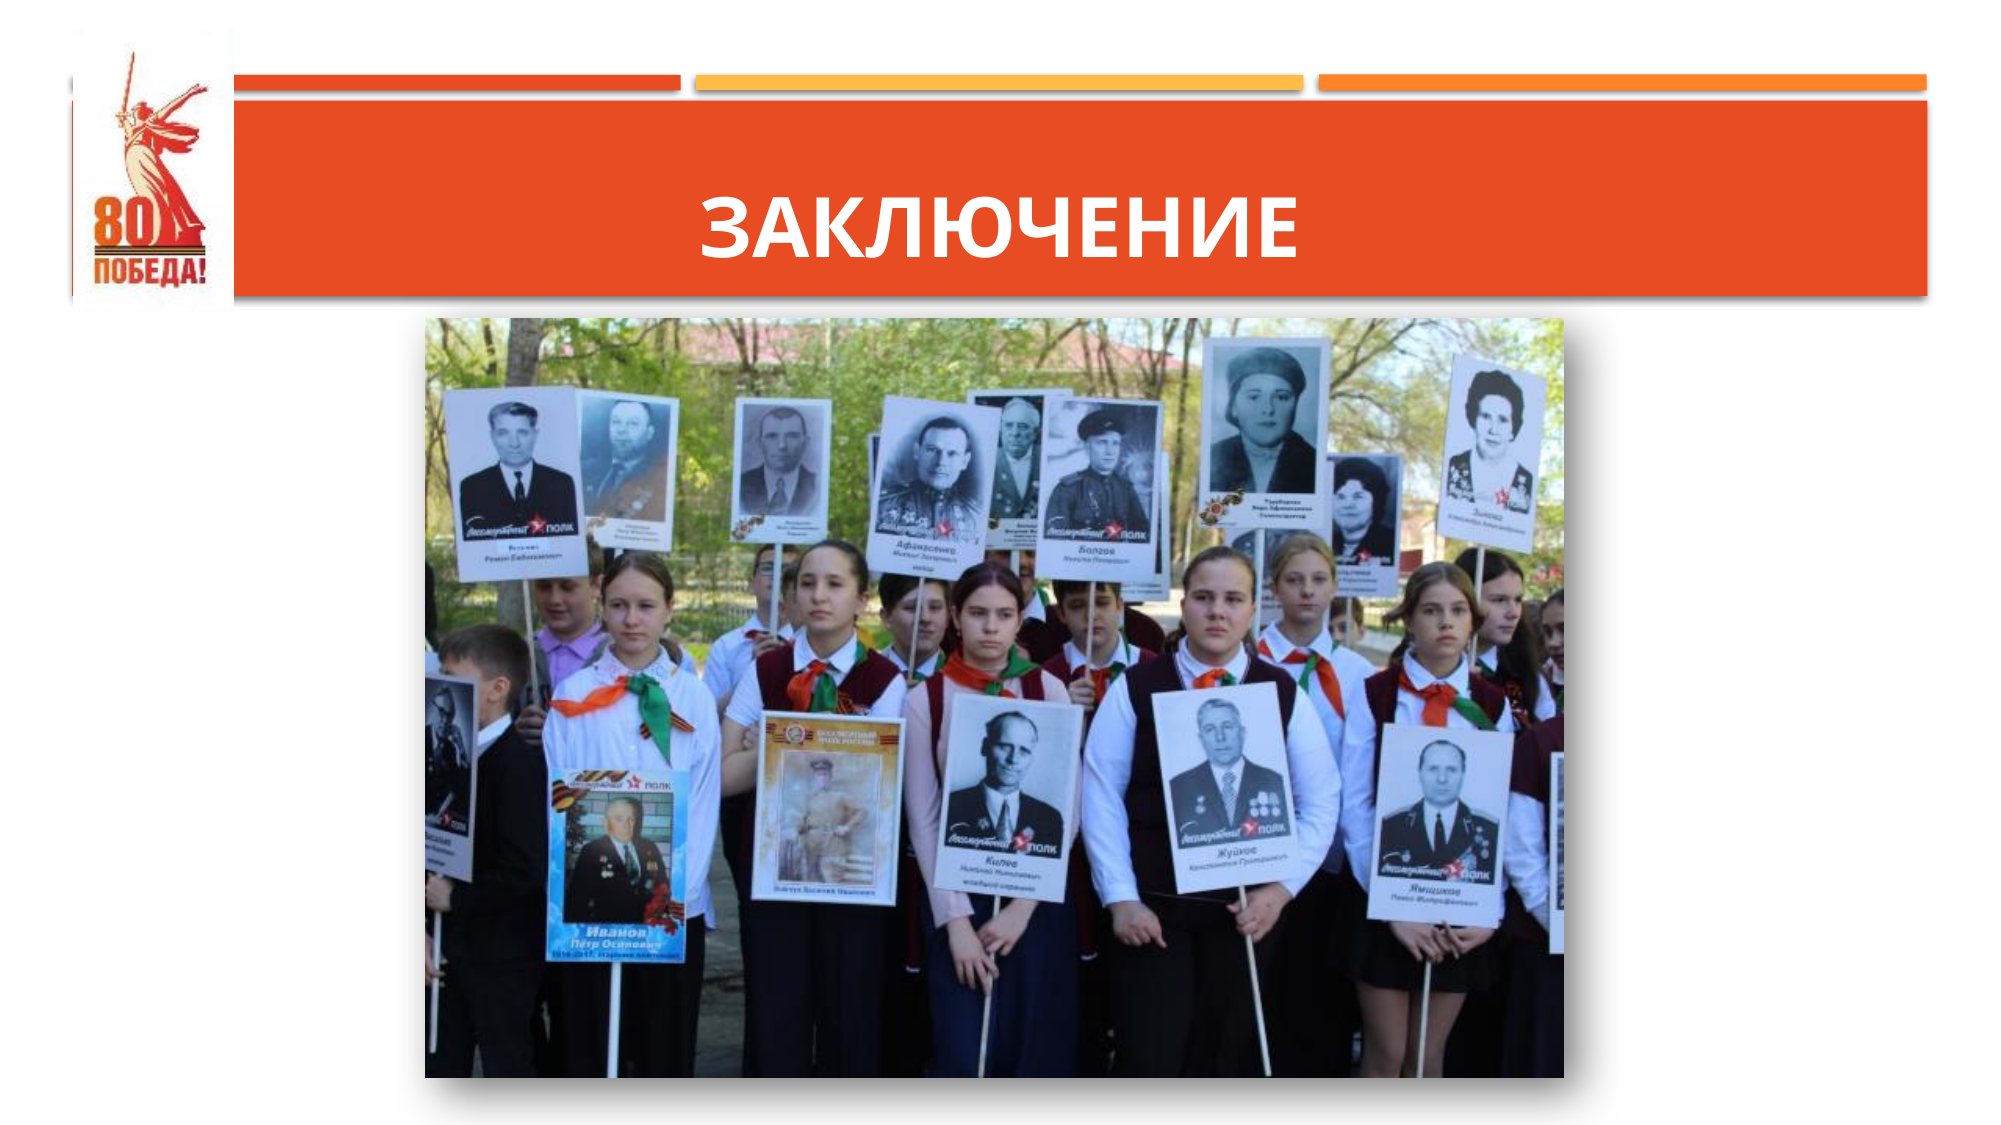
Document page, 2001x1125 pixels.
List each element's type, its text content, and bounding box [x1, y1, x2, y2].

picture [73, 29, 235, 312]
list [424, 318, 1565, 1079]
title Заключение [242, 115, 1905, 282]
